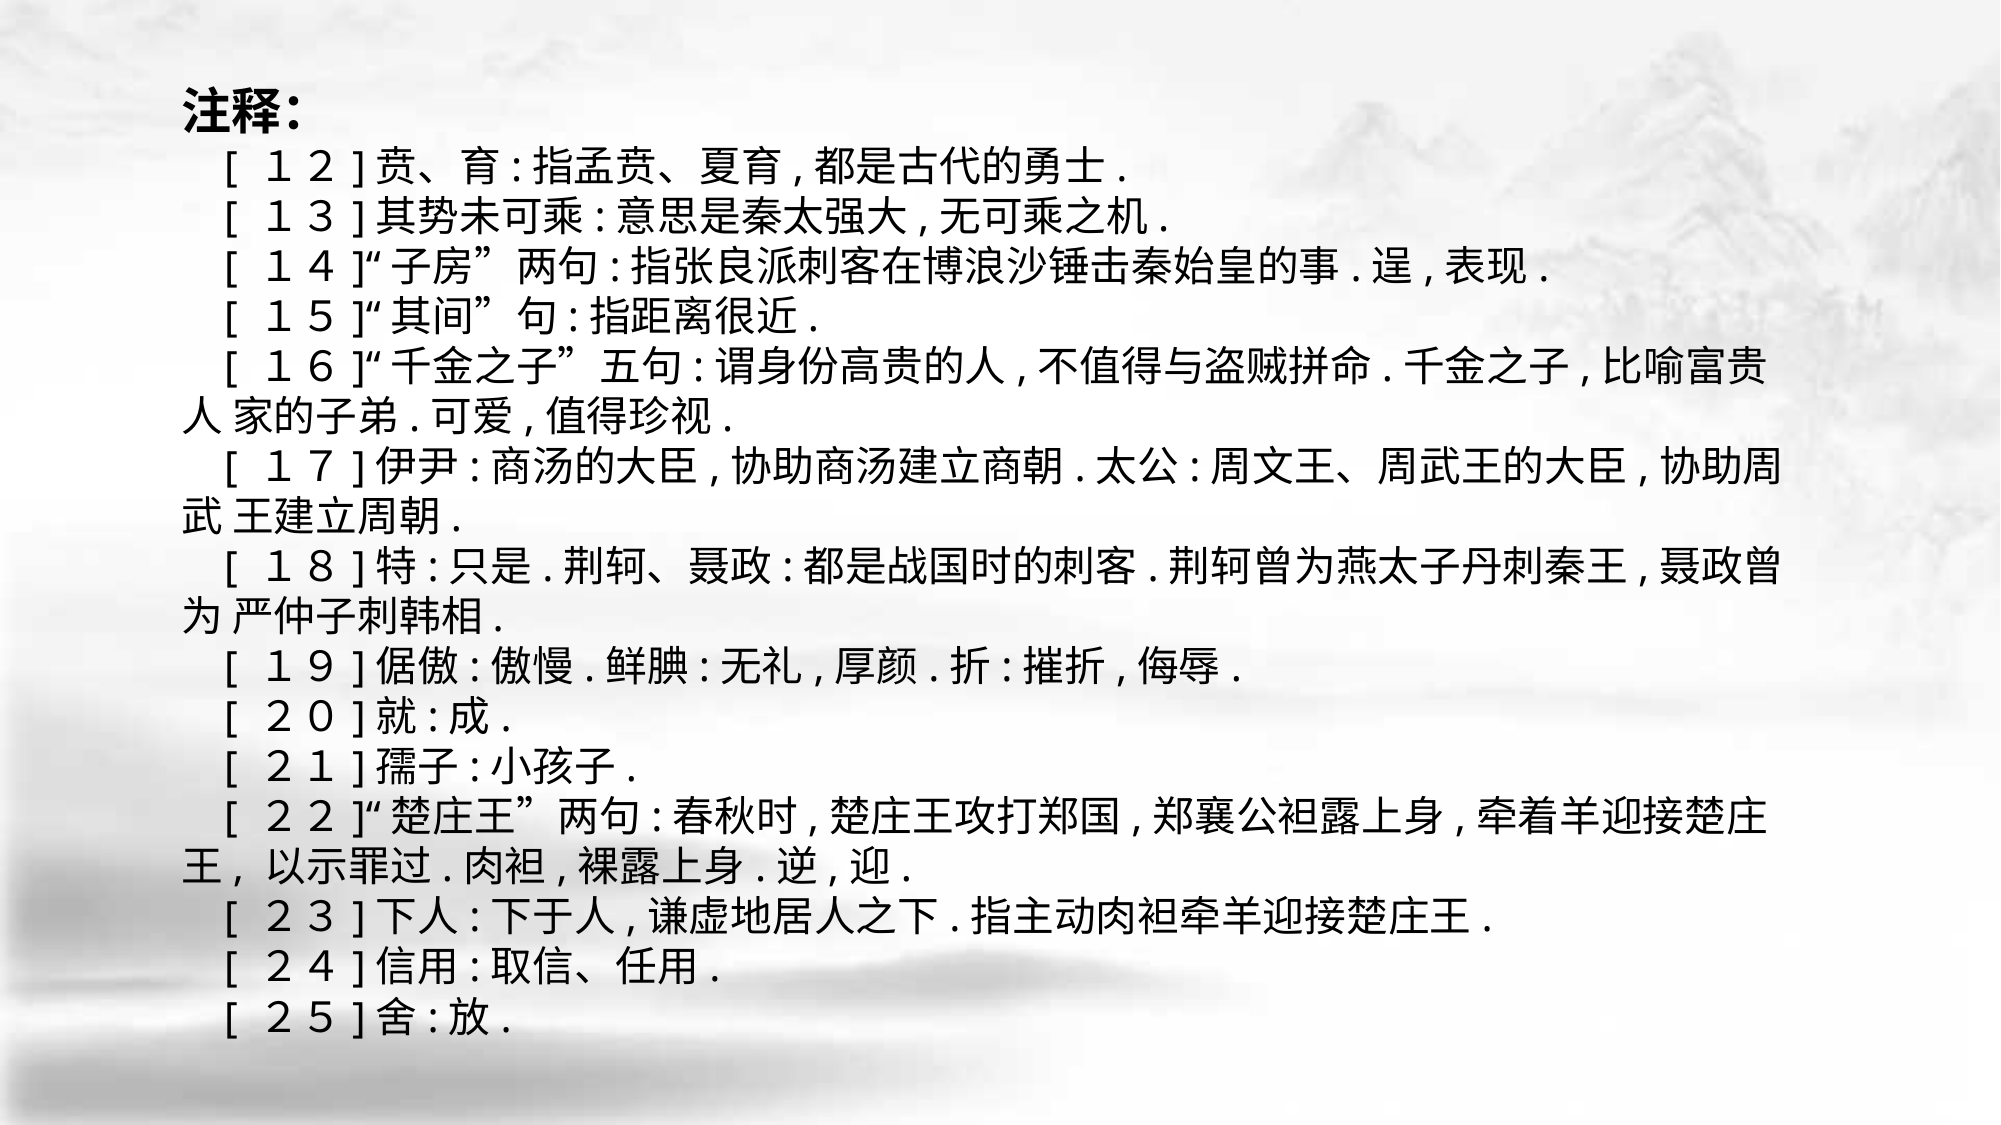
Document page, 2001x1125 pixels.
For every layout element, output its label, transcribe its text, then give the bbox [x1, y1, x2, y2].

text_box 注释： [ １２]贲、育:指孟贲、夏育,都是古代的勇士. [ １３]其势未可乘:意思是秦太强大,无可乘之机. [ １４]“子房”两句:指张良派刺客在博浪沙锤击秦始皇的事.逞,表现. [ １５]“其间”句:指距离很近. [ １６]“千金之子”五句:谓身份高贵的人,不值得与盗贼拼命.千金之子,比喻富贵人 家的子弟.可爱,值得珍视. [ １７]伊尹:商汤的大臣,协助商汤建立商朝.太公:周文王、周武王的大臣,协助周武 王建立周朝. [ １８]特:只是.荆轲、聂政:都是战国时的刺客.荆轲曾为燕太子丹刺秦王,聂政曾为 严仲子刺韩相. [ １９]倨傲:傲慢.鲜腆:无礼,厚颜.折:摧折,侮辱. [ ２０]就:成. [ ２１]孺子:小孩子. [ ２２]“楚庄王”两句:春秋时,楚庄王攻打郑国,郑襄公袒露上身,牵着羊迎接楚庄王, 以示罪过.肉袒,裸露上身.逆,迎. [ ２３]下人:下于人,谦虚地居人之下.指主动肉袒牵羊迎接楚庄王. [ ２４]信用:取信、任用. [ ２５]舍:放. [166, 72, 1824, 1048]
picture [0, 0, 2001, 1125]
